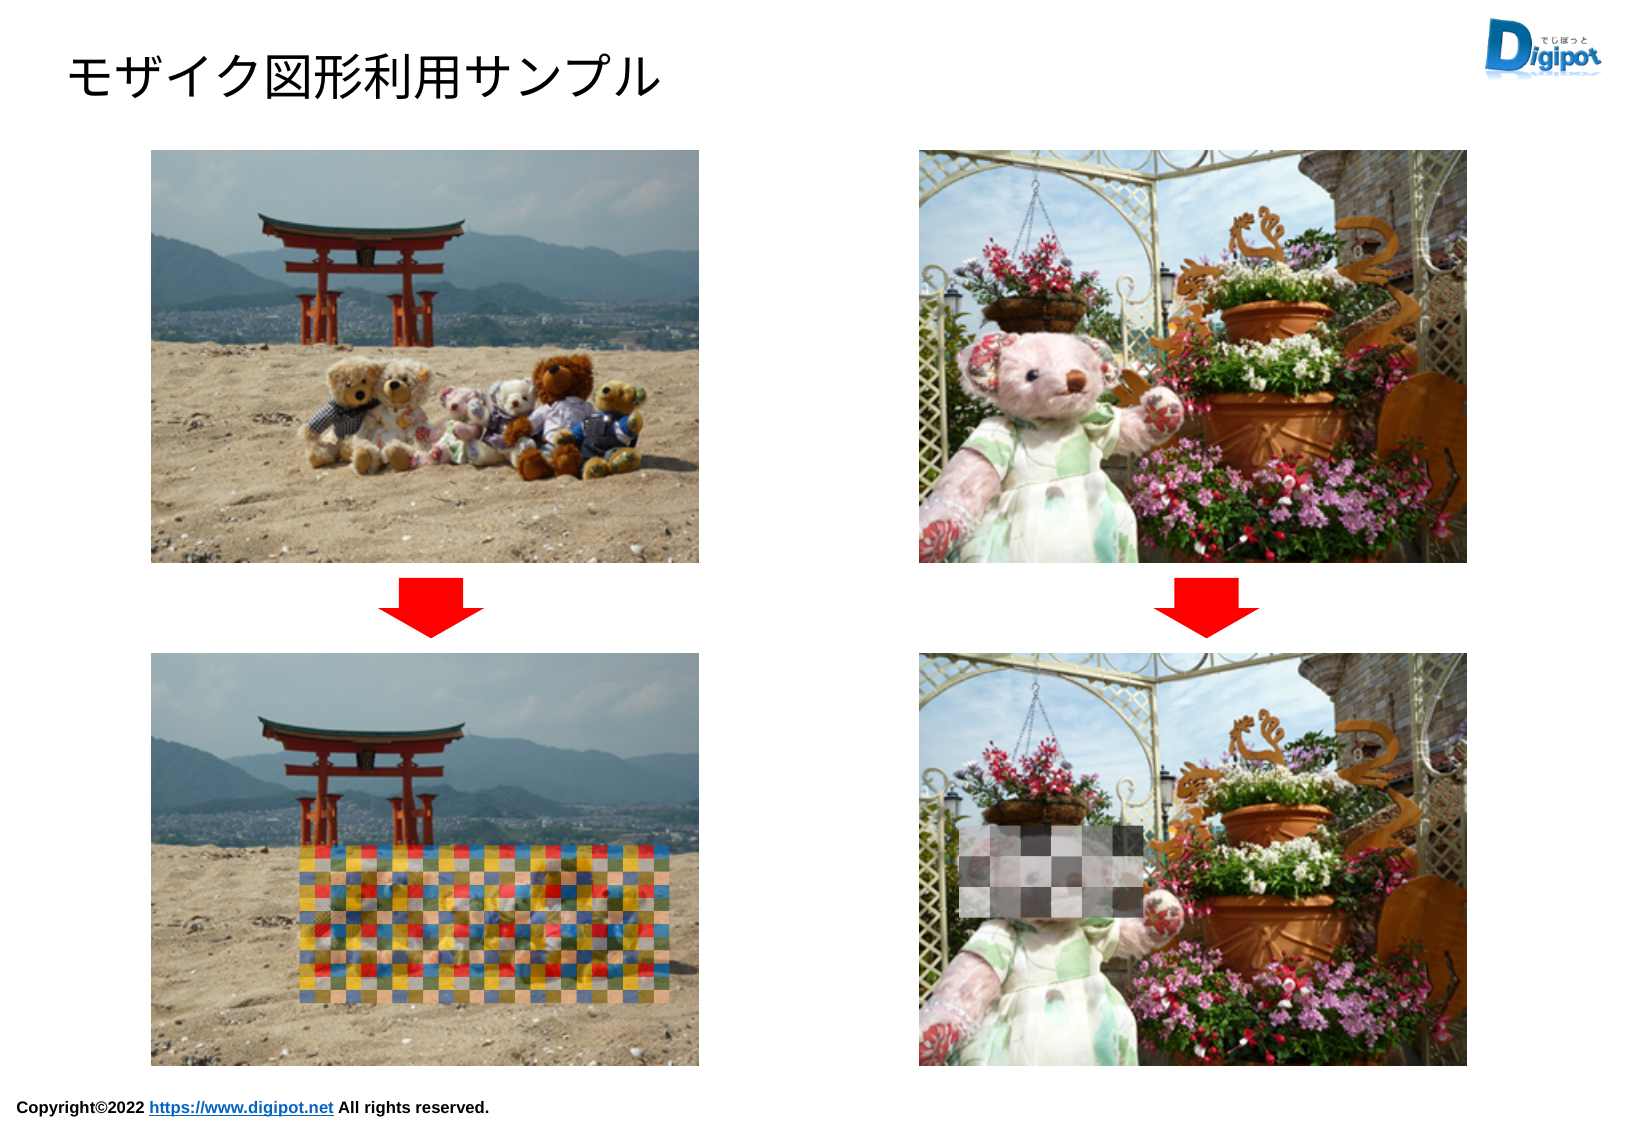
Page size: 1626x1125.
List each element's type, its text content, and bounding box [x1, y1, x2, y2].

picture [919, 150, 1467, 563]
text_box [299, 845, 670, 1003]
picture [919, 653, 1467, 1066]
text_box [959, 825, 1144, 918]
text_box [1153, 576, 1261, 640]
picture [151, 653, 699, 1066]
picture [151, 150, 699, 563]
picture [1485, 18, 1602, 82]
text_box [377, 576, 485, 640]
text_box モザイク図形利用サンプル [49, 38, 677, 113]
